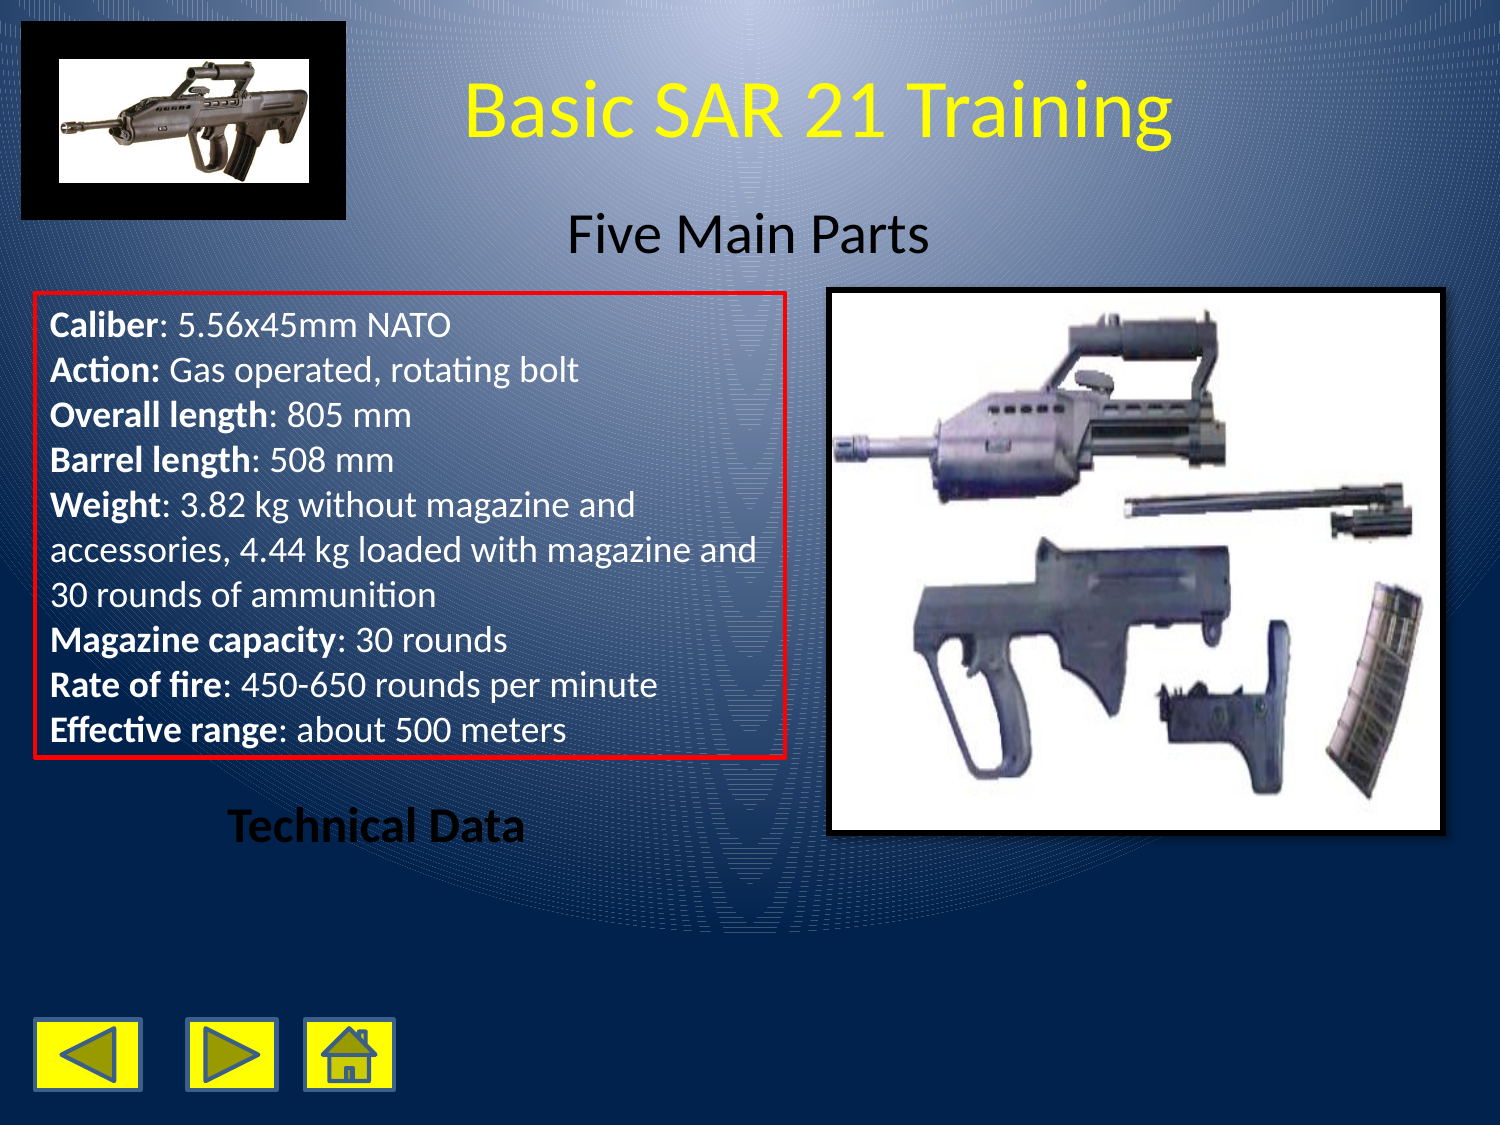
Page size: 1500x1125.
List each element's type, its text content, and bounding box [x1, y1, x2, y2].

text_box Five Main Parts [553, 187, 945, 273]
picture [59, 59, 309, 183]
text_box Caliber: 5.56x45mm NATO Action: Gas operated, rotating bolt Overall length: 805 mm Barrel length: 508 mm Weight: 3.82 kg without magazine and accessories, 4.44 kg loaded with magazine and 30 rounds of ammunition Magazine capacity: 30 rounds Rate of fire: 450-650 rounds per minute Effective range: about 500 meters [35, 292, 786, 758]
picture [831, 292, 1441, 831]
text_box Technical Data [212, 785, 542, 860]
